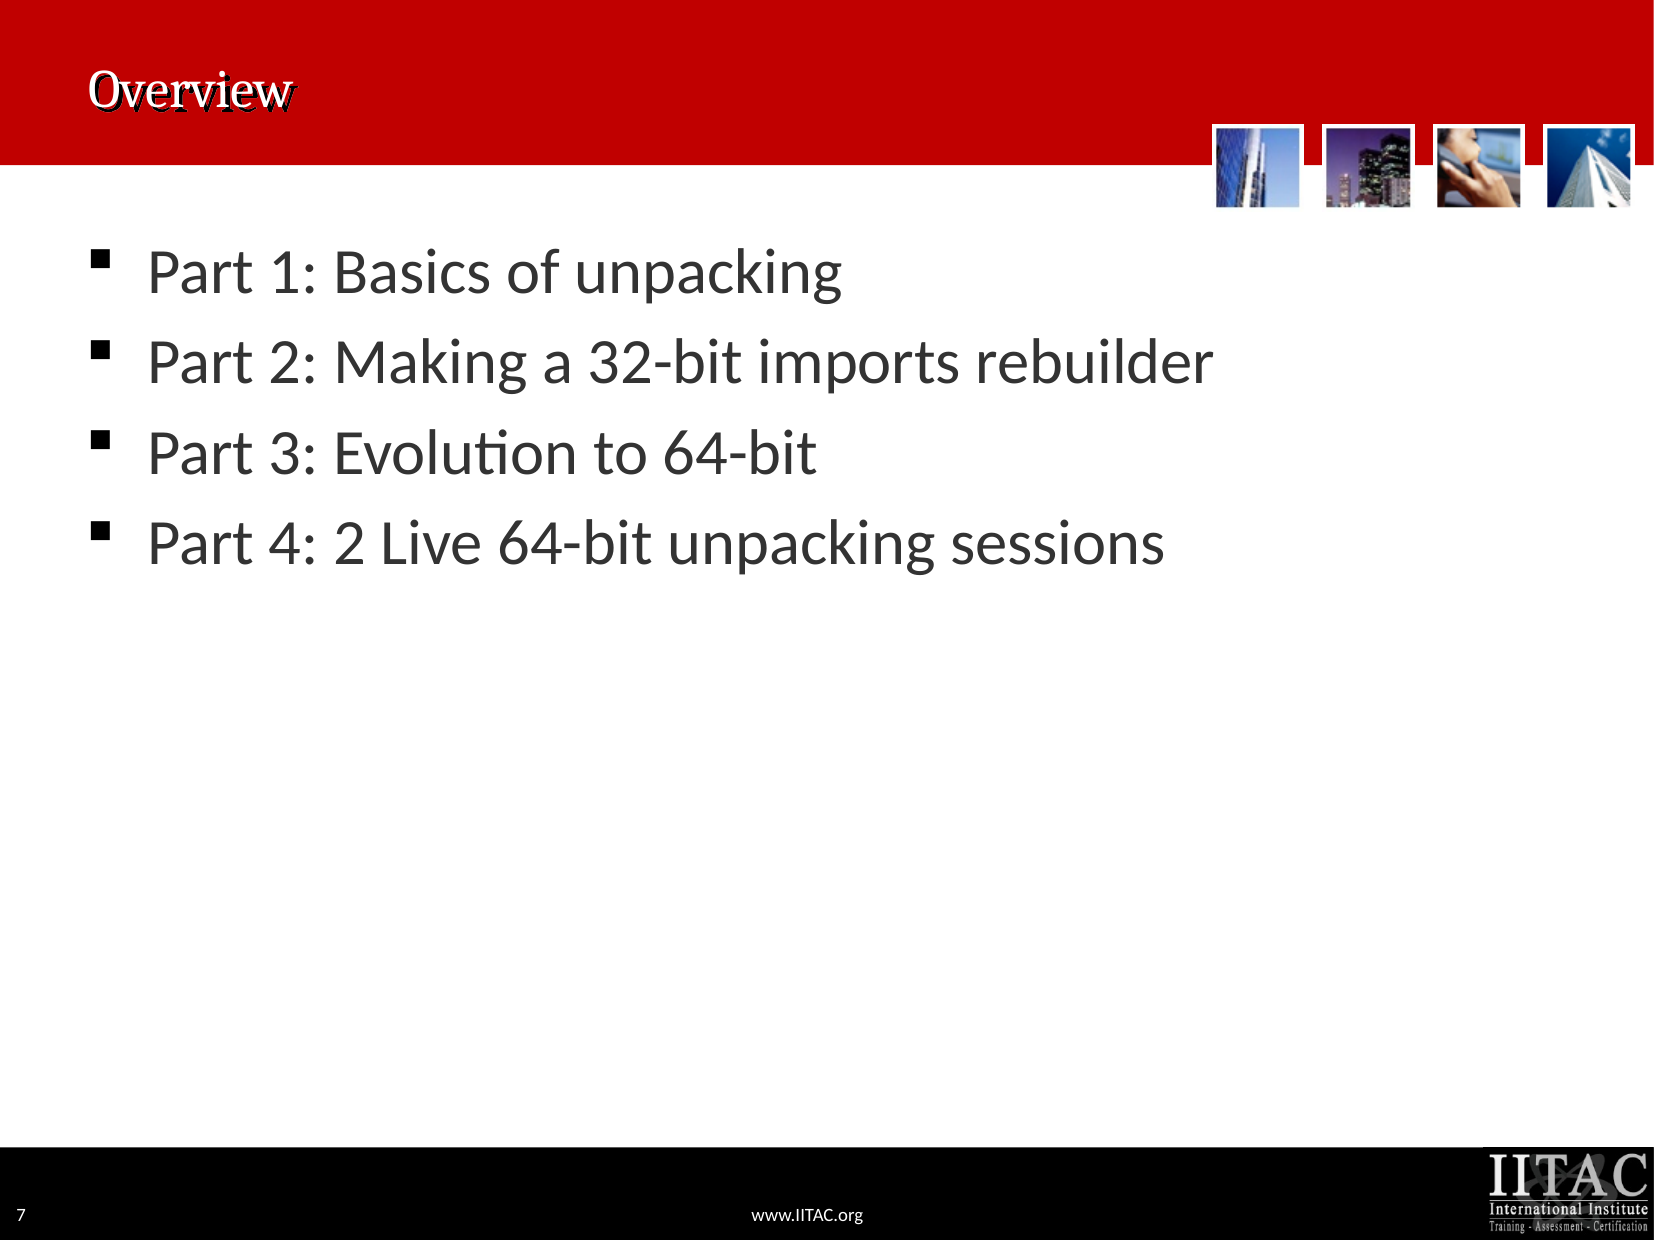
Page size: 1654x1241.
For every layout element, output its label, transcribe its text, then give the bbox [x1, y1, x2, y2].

picture [1483, 1147, 1654, 1240]
title Overview [71, 41, 1596, 130]
picture [1322, 135, 1415, 212]
picture [1212, 135, 1304, 212]
picture [1543, 124, 1635, 212]
list Part 1: Basics of unpacking Part 2: Making a 32-bit imports rebuilder Part 3: Evolution to 64-bit Part 4: 2 Live 64-bit unpacking sessions [68, 220, 1592, 1144]
picture [1433, 135, 1525, 212]
slide_number 7 [0, 1194, 152, 1241]
footer www.IITAC.org [152, 1194, 1466, 1239]
